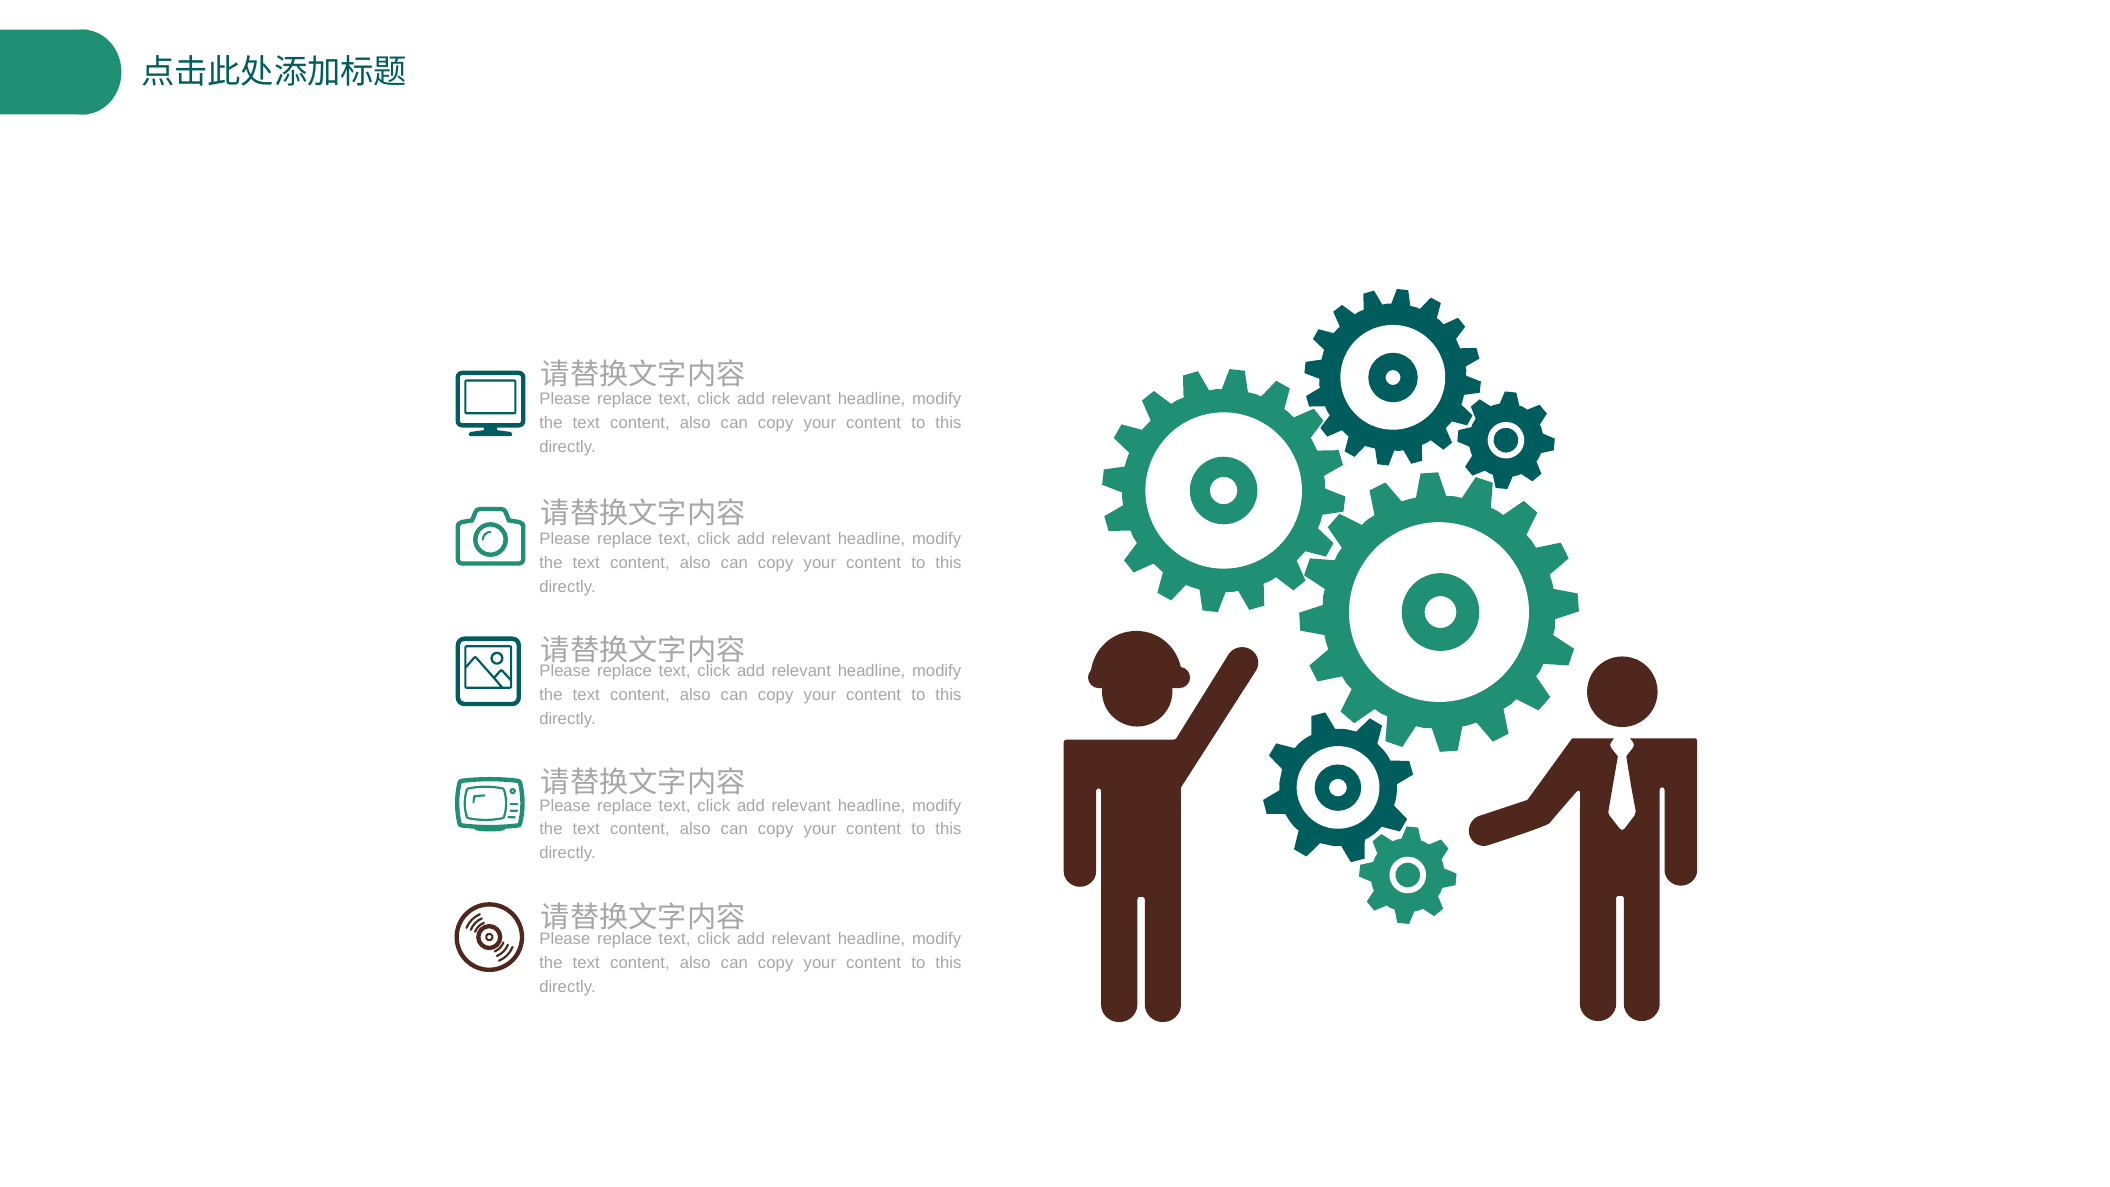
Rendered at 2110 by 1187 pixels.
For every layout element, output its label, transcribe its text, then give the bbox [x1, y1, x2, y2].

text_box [1063, 630, 1261, 1023]
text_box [539, 891, 963, 997]
text_box [1263, 712, 1414, 863]
text_box [1389, 856, 1427, 894]
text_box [539, 624, 963, 729]
text_box [1102, 369, 1346, 613]
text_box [455, 636, 522, 707]
text_box [1358, 826, 1457, 924]
text_box [1304, 288, 1481, 466]
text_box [454, 776, 525, 832]
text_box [539, 756, 963, 864]
text_box [1145, 412, 1302, 569]
text_box [1457, 391, 1555, 489]
text_box [1413, 584, 1468, 640]
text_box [539, 348, 963, 457]
text_box [1487, 421, 1525, 459]
text_box [1296, 746, 1380, 829]
text_box [1376, 361, 1410, 394]
text_box [1199, 466, 1248, 515]
text_box 点击此处添加标题 [126, 42, 437, 102]
text_box [1340, 324, 1446, 430]
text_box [1468, 656, 1698, 1022]
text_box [454, 902, 525, 973]
text_box [1321, 771, 1355, 804]
text_box [1299, 472, 1579, 752]
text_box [455, 506, 526, 566]
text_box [539, 487, 963, 597]
text_box [1348, 522, 1530, 702]
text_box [455, 370, 526, 437]
